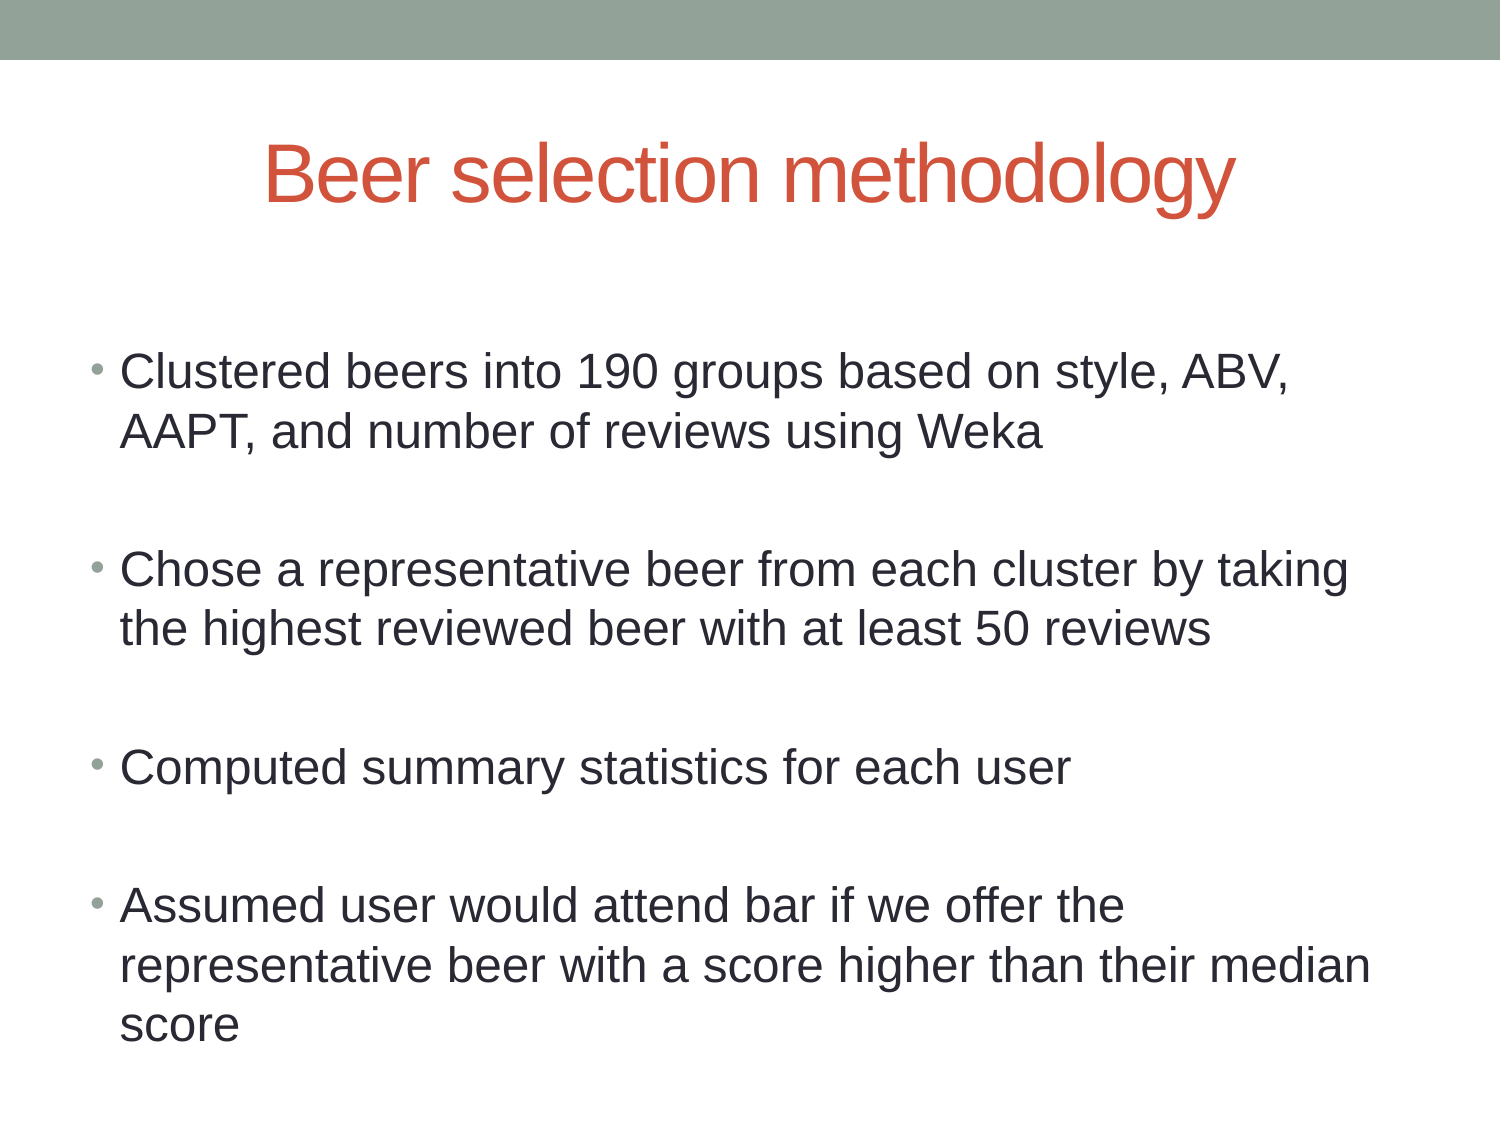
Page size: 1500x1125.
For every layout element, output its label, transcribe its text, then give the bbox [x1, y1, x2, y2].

list Clustered beers into 190 groups based on style, ABV, AAPT, and number of reviews using Weka Chose a representative beer from each cluster by taking the highest reviewed beer with at least 50 reviews Computed summary statistics for each user Assumed user would attend bar if we offer the representative beer with a score higher than their median score [75, 262, 1425, 1063]
title Beer selection methodology [75, 87, 1425, 250]
